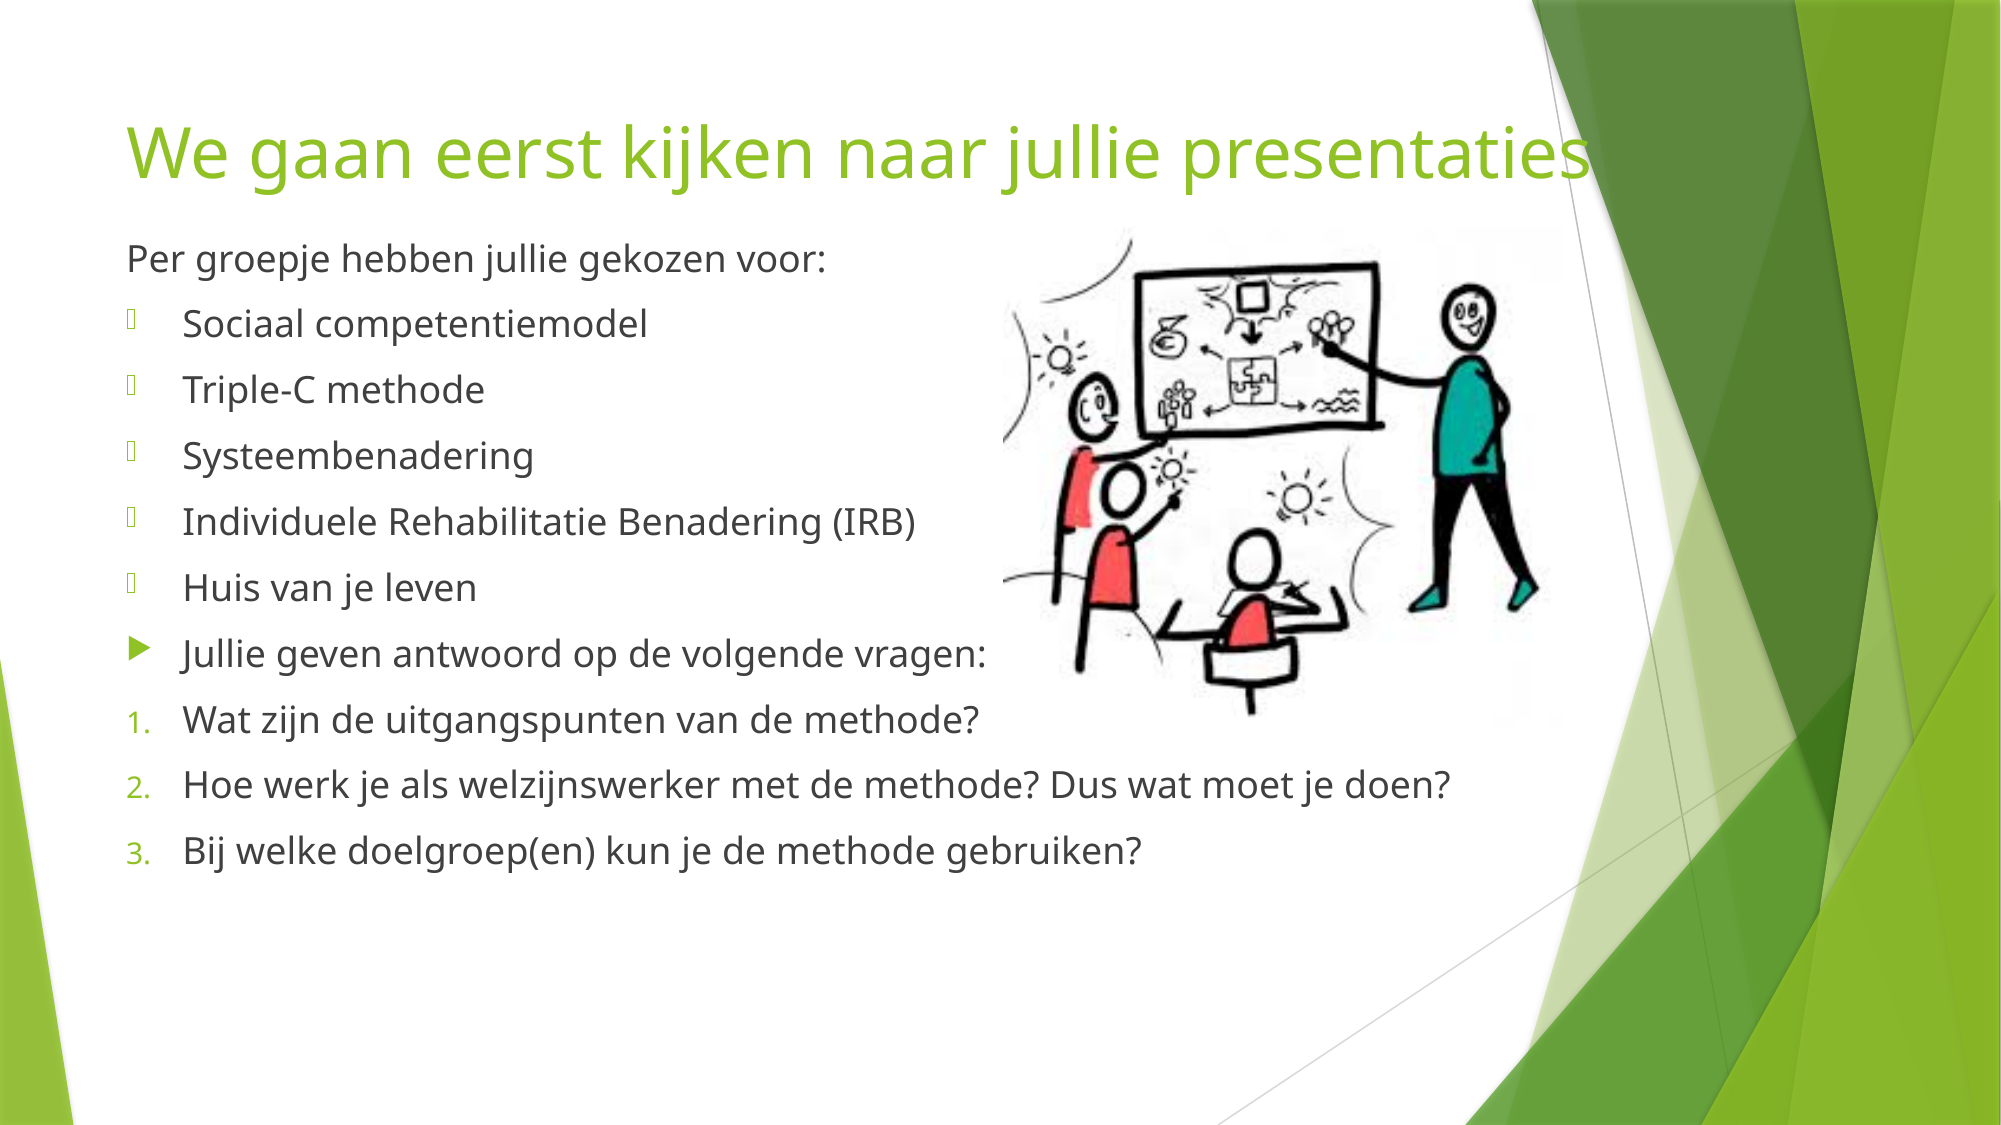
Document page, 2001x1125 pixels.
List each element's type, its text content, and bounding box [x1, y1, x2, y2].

list Per groepje hebben jullie gekozen voor: Sociaal competentiemodel Triple-C methode Systeembenadering Individuele Rehabilitatie Benadering (IRB) Huis van je leven Jullie geven antwoord op de volgende vragen: Wat zijn de uitgangspunten van de methode? Hoe werk je als welzijnswerker met de methode? Dus wat moet je doen? Bij welke doelgroep(en) kun je de methode gebruiken? [111, 227, 1897, 1125]
picture [1003, 225, 1563, 729]
title We gaan eerst kijken naar jullie presentaties [111, 99, 1698, 227]
